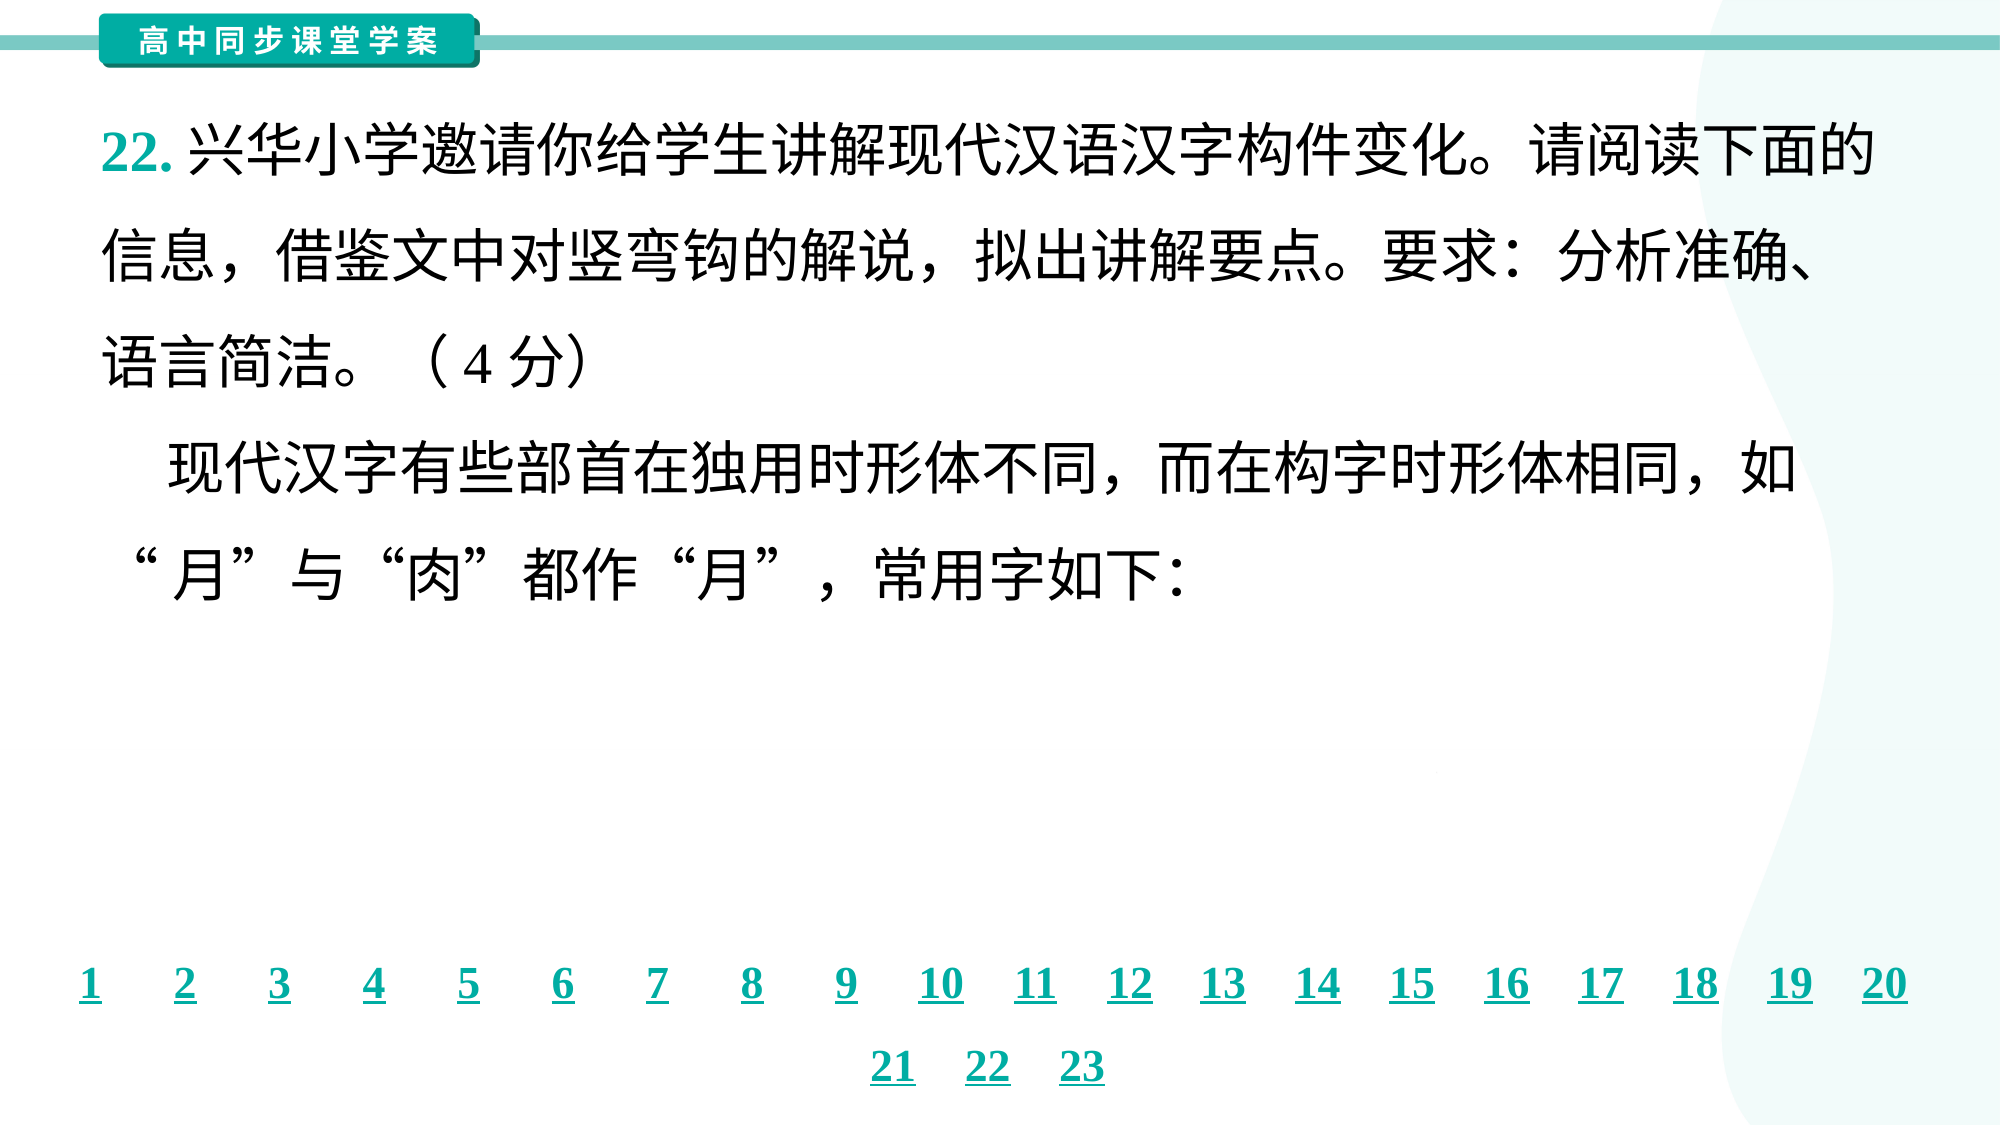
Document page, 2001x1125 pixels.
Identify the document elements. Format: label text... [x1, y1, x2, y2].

text_box 22.兴华小学邀请你给学生讲解现代汉语汉字构件变化。请阅读下面的 信息，借鉴文中对竖弯钩的解说，拟出讲解要点。要求：分析准确、 语言简洁。（4分） 现代汉字有些部首在独用时形体不同，而在构字时形体相同，如 “月”与“肉”都作“月”，常用字如下： [100, 76, 1899, 608]
picture [0, 0, 2000, 1125]
